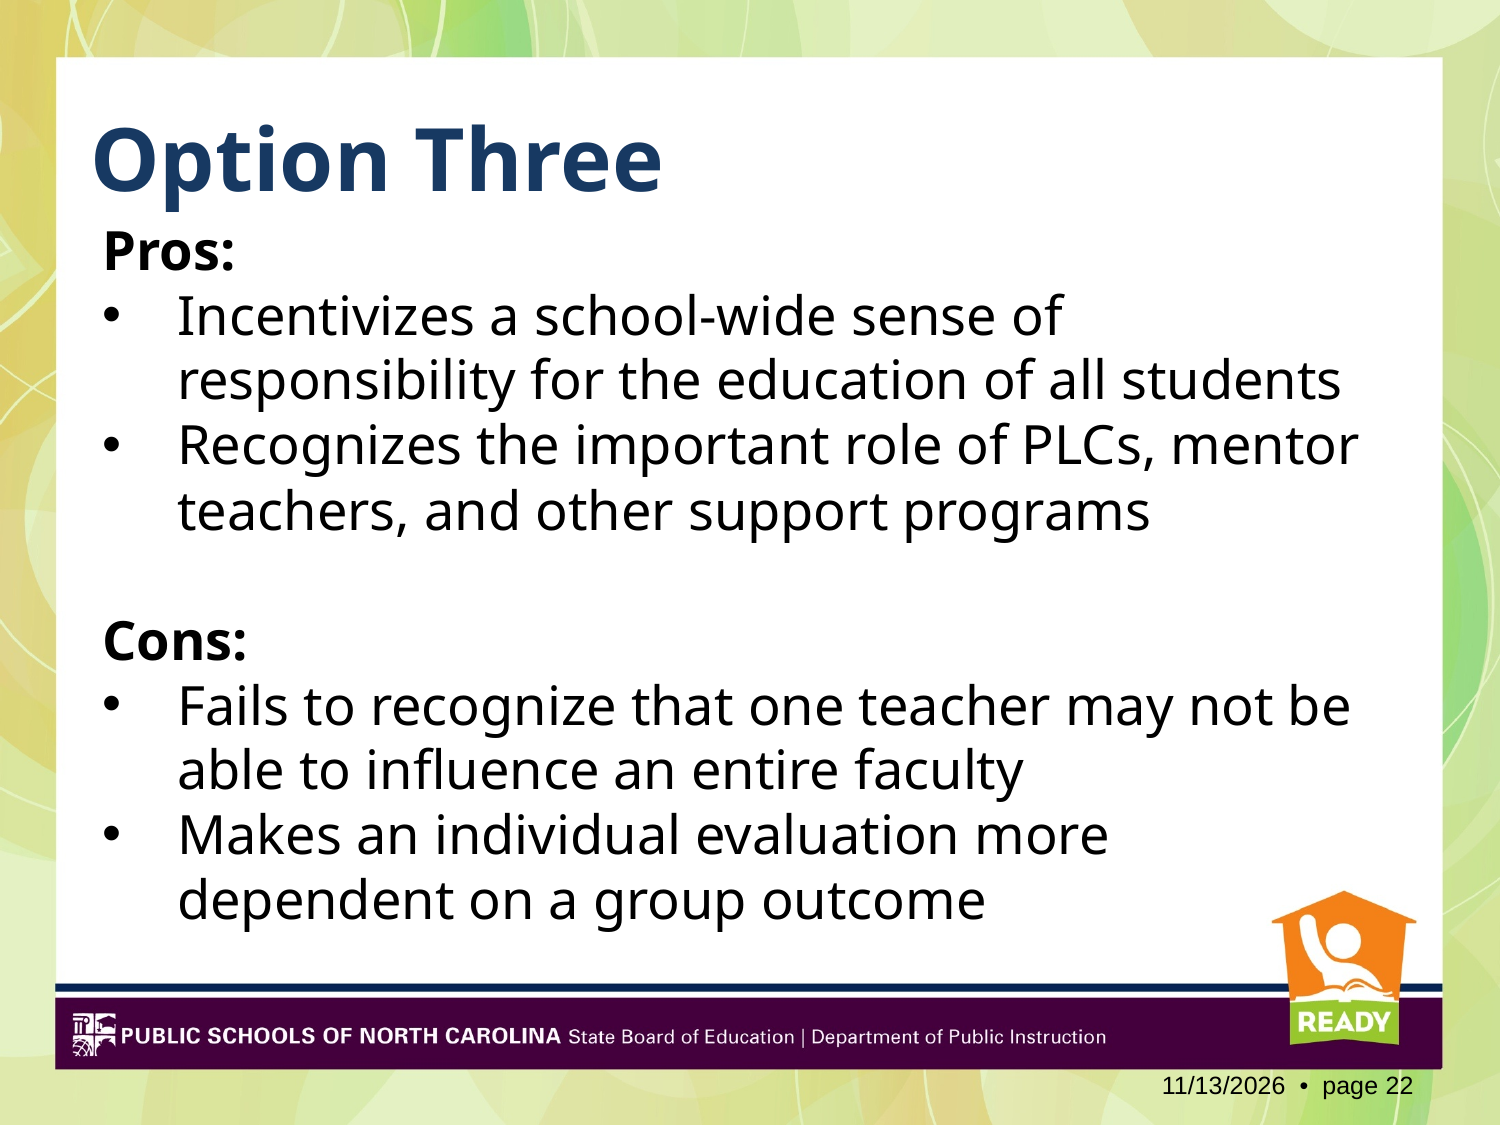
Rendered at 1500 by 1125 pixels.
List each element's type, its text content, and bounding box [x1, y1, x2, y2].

picture [0, 0, 1500, 1125]
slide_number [1147, 1062, 1460, 1122]
title Option Three [75, 87, 1400, 225]
text_box Pros: Incentivizes a school-wide sense of responsibility for the education of all students Recognizes the important role of PLCs, mentor teachers, and other support programs Cons: Fails to recognize that one teacher may not be able to influence an entire faculty Makes an individual evaluation more dependent on a group outcome [87, 208, 1413, 1053]
